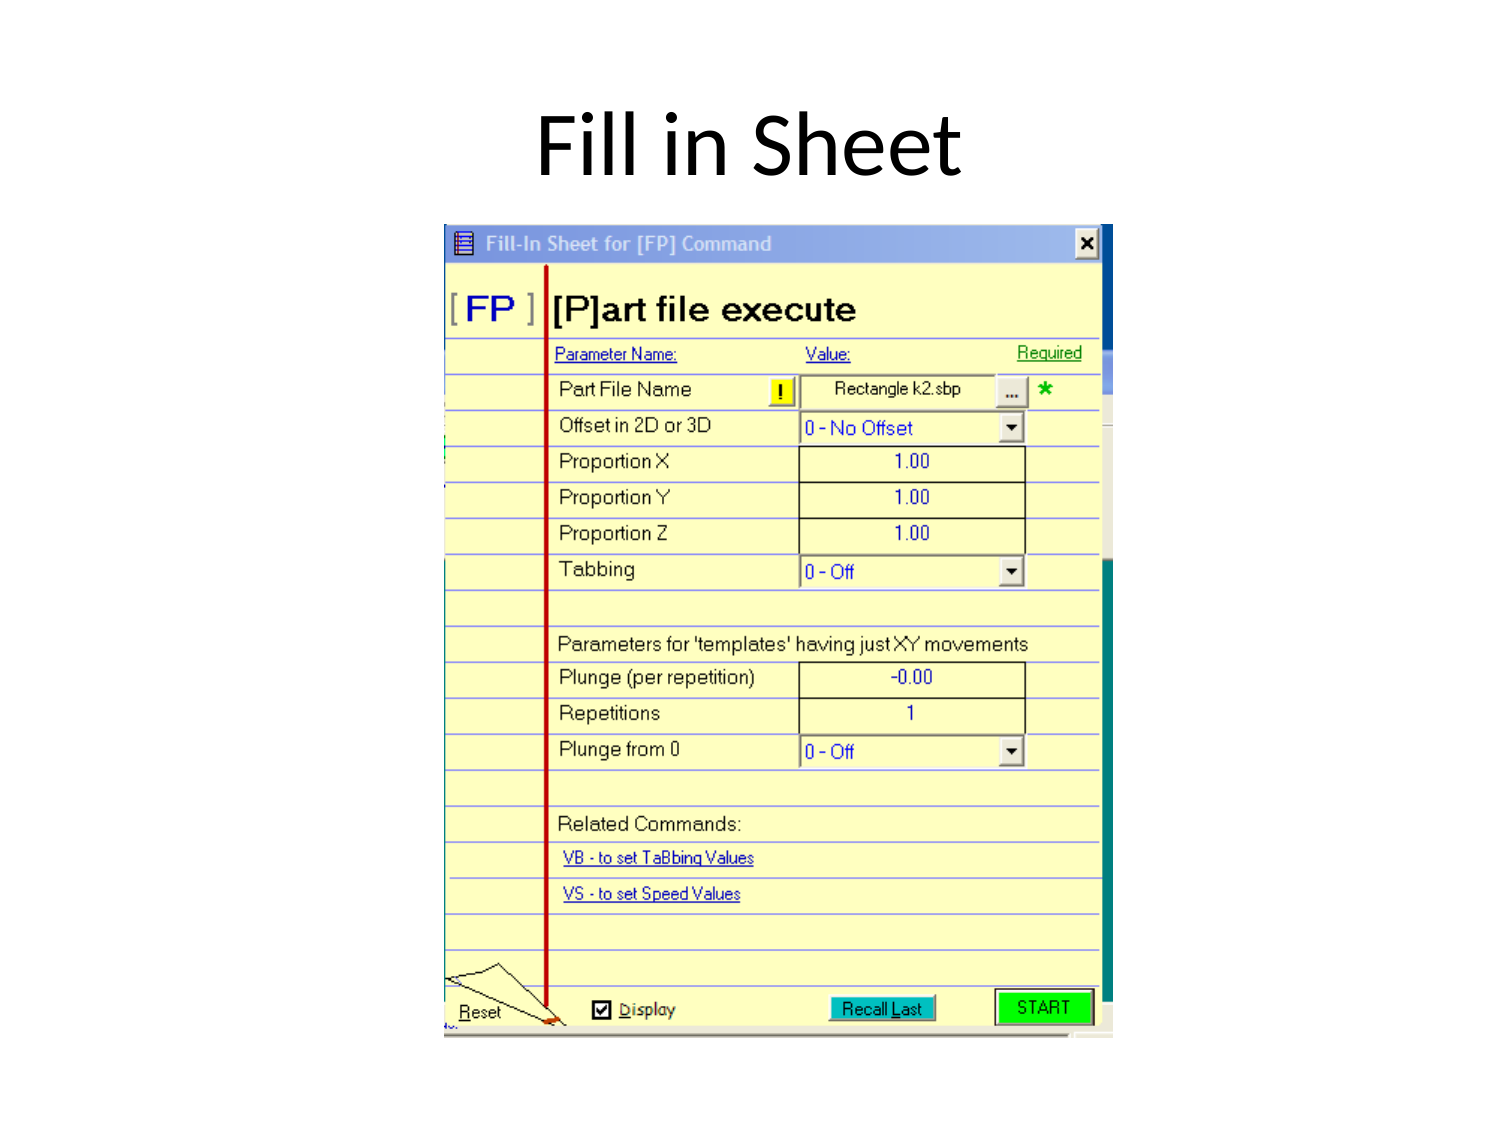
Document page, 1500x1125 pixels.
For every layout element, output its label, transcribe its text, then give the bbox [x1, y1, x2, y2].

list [444, 224, 1113, 1038]
title Fill in Sheet [75, 45, 1425, 233]
